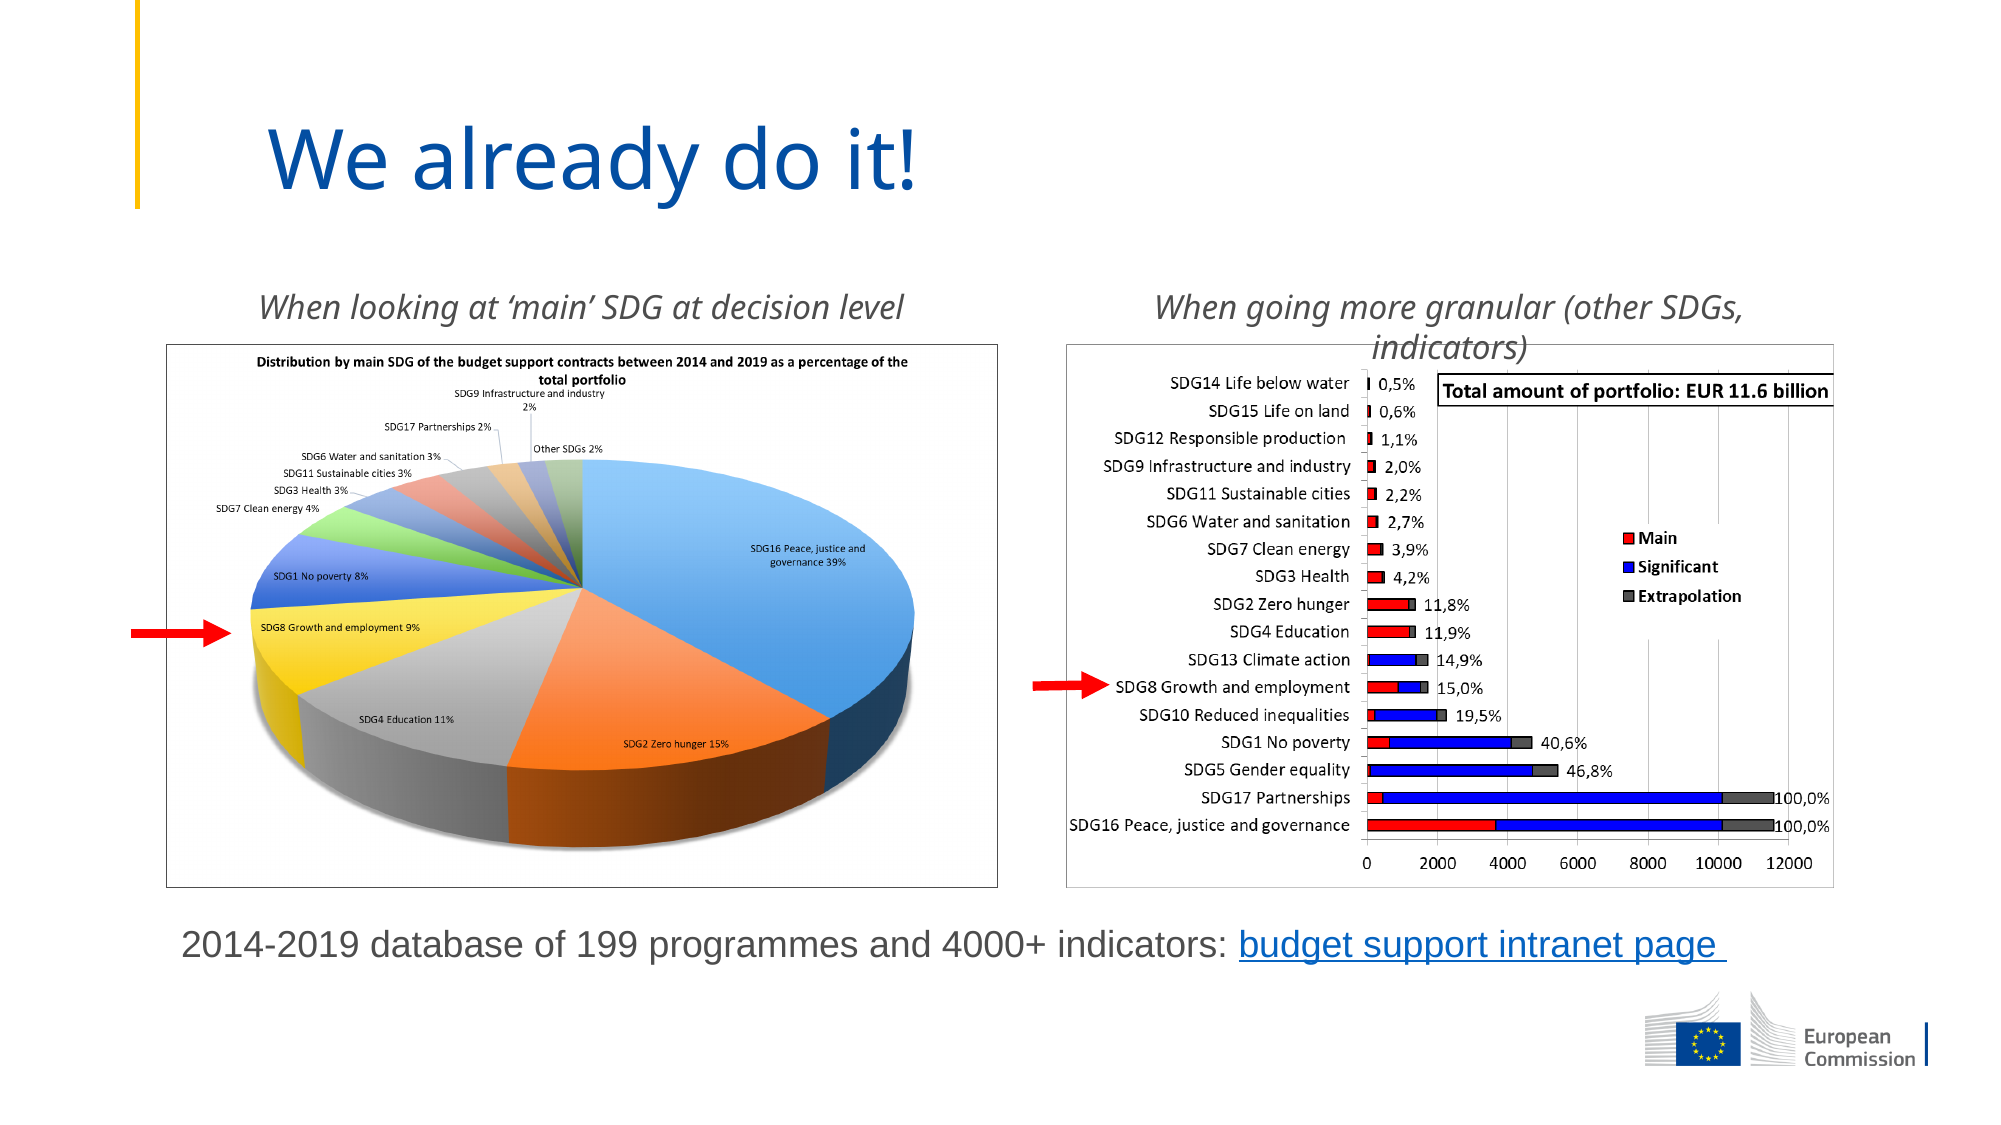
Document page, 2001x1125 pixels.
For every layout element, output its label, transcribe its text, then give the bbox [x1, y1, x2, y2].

picture [1645, 991, 1928, 1066]
text_box When going more granular (other SDGs, indicators) [1066, 279, 1834, 344]
text_box When looking at ‘main’ SDG at decision level [166, 279, 998, 334]
text_box 2014-2019 database of 199 programmes and 4000+ indicators: budget support intranet page [166, 912, 1860, 973]
picture [166, 344, 998, 888]
picture [1066, 344, 1834, 888]
title We already do it! [134, 79, 1860, 208]
